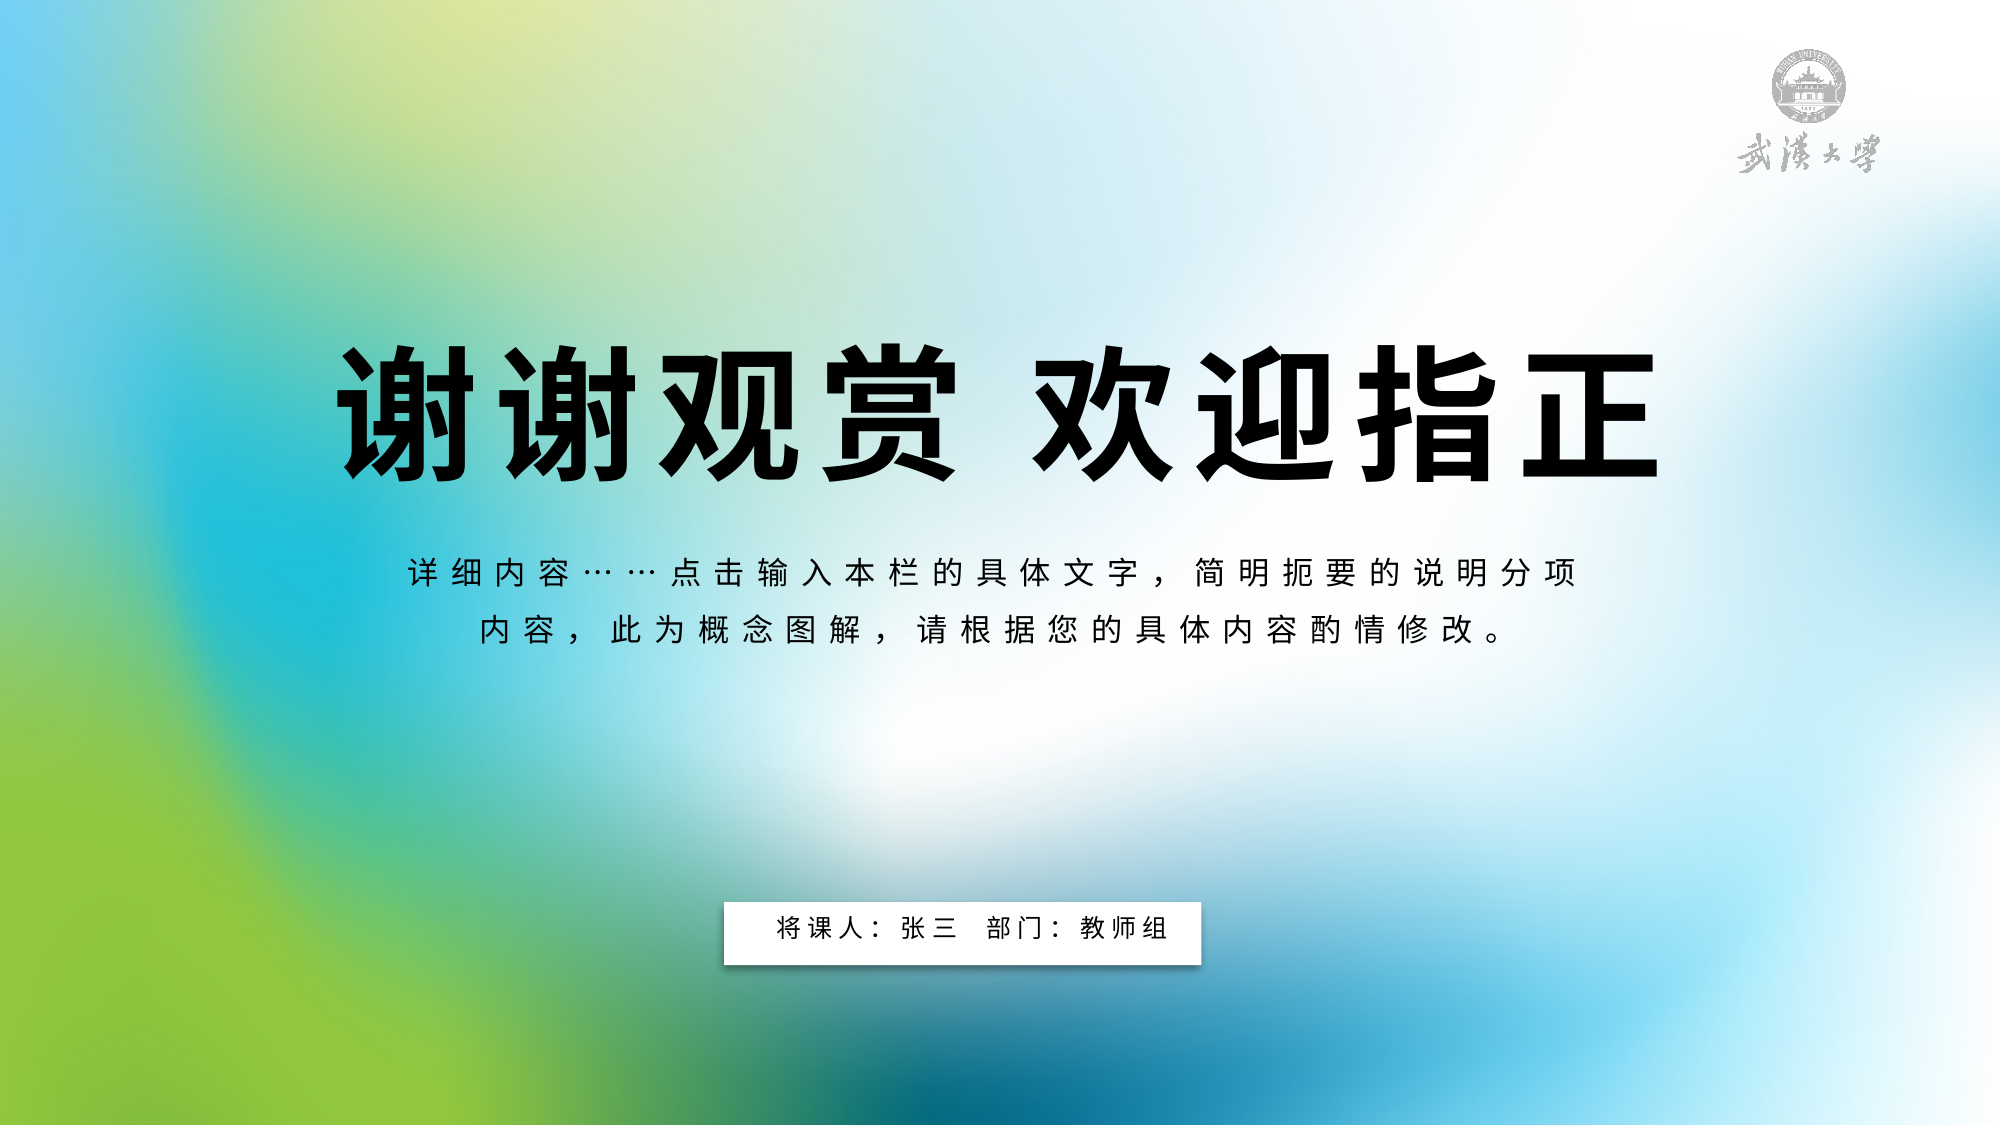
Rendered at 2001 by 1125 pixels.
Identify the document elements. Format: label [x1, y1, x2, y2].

picture [0, 0, 2000, 1125]
picture [952, 1119, 961, 1125]
text_box [708, 902, 1236, 966]
